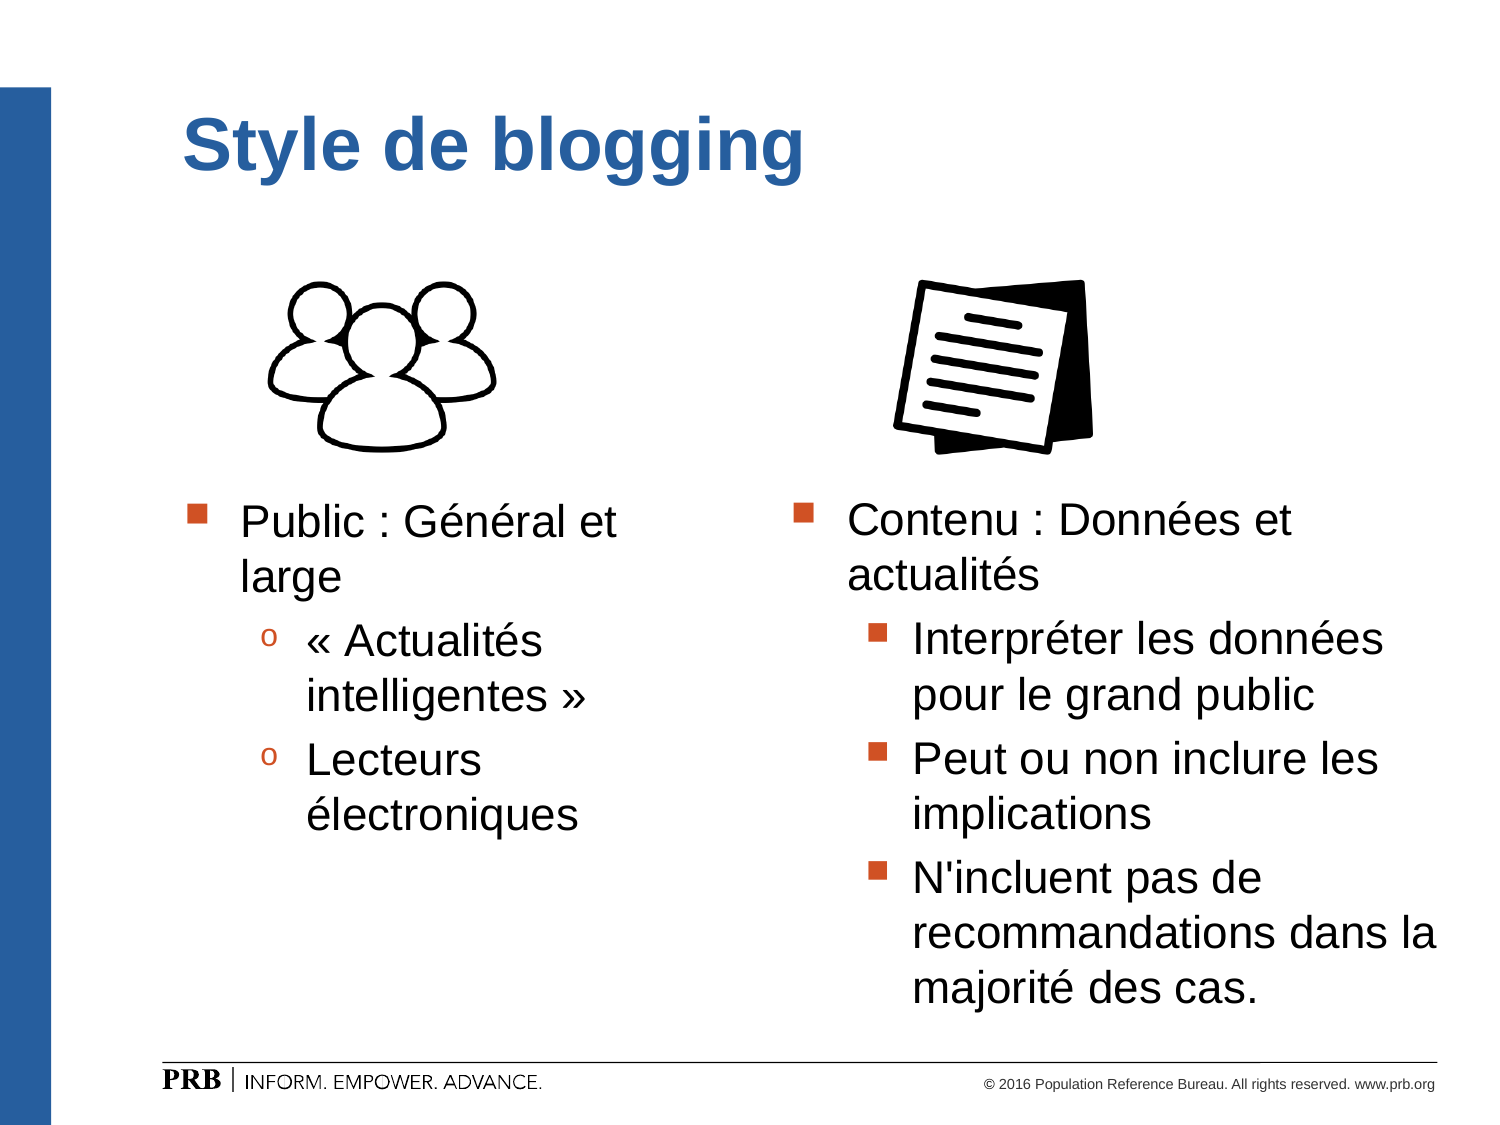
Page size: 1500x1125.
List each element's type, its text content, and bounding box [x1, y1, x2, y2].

title Style de blogging [167, 87, 1438, 251]
list Public : Général et large « Actualités intelligentes » Lecteurs électroniques [169, 483, 747, 1038]
picture [892, 266, 1093, 467]
picture [265, 250, 498, 483]
list Contenu : Données et actualités Interpréter les données pour le grand public Peut ou non inclure les implications N'incluent pas de recommandations dans la majorité des cas. [775, 482, 1500, 1038]
